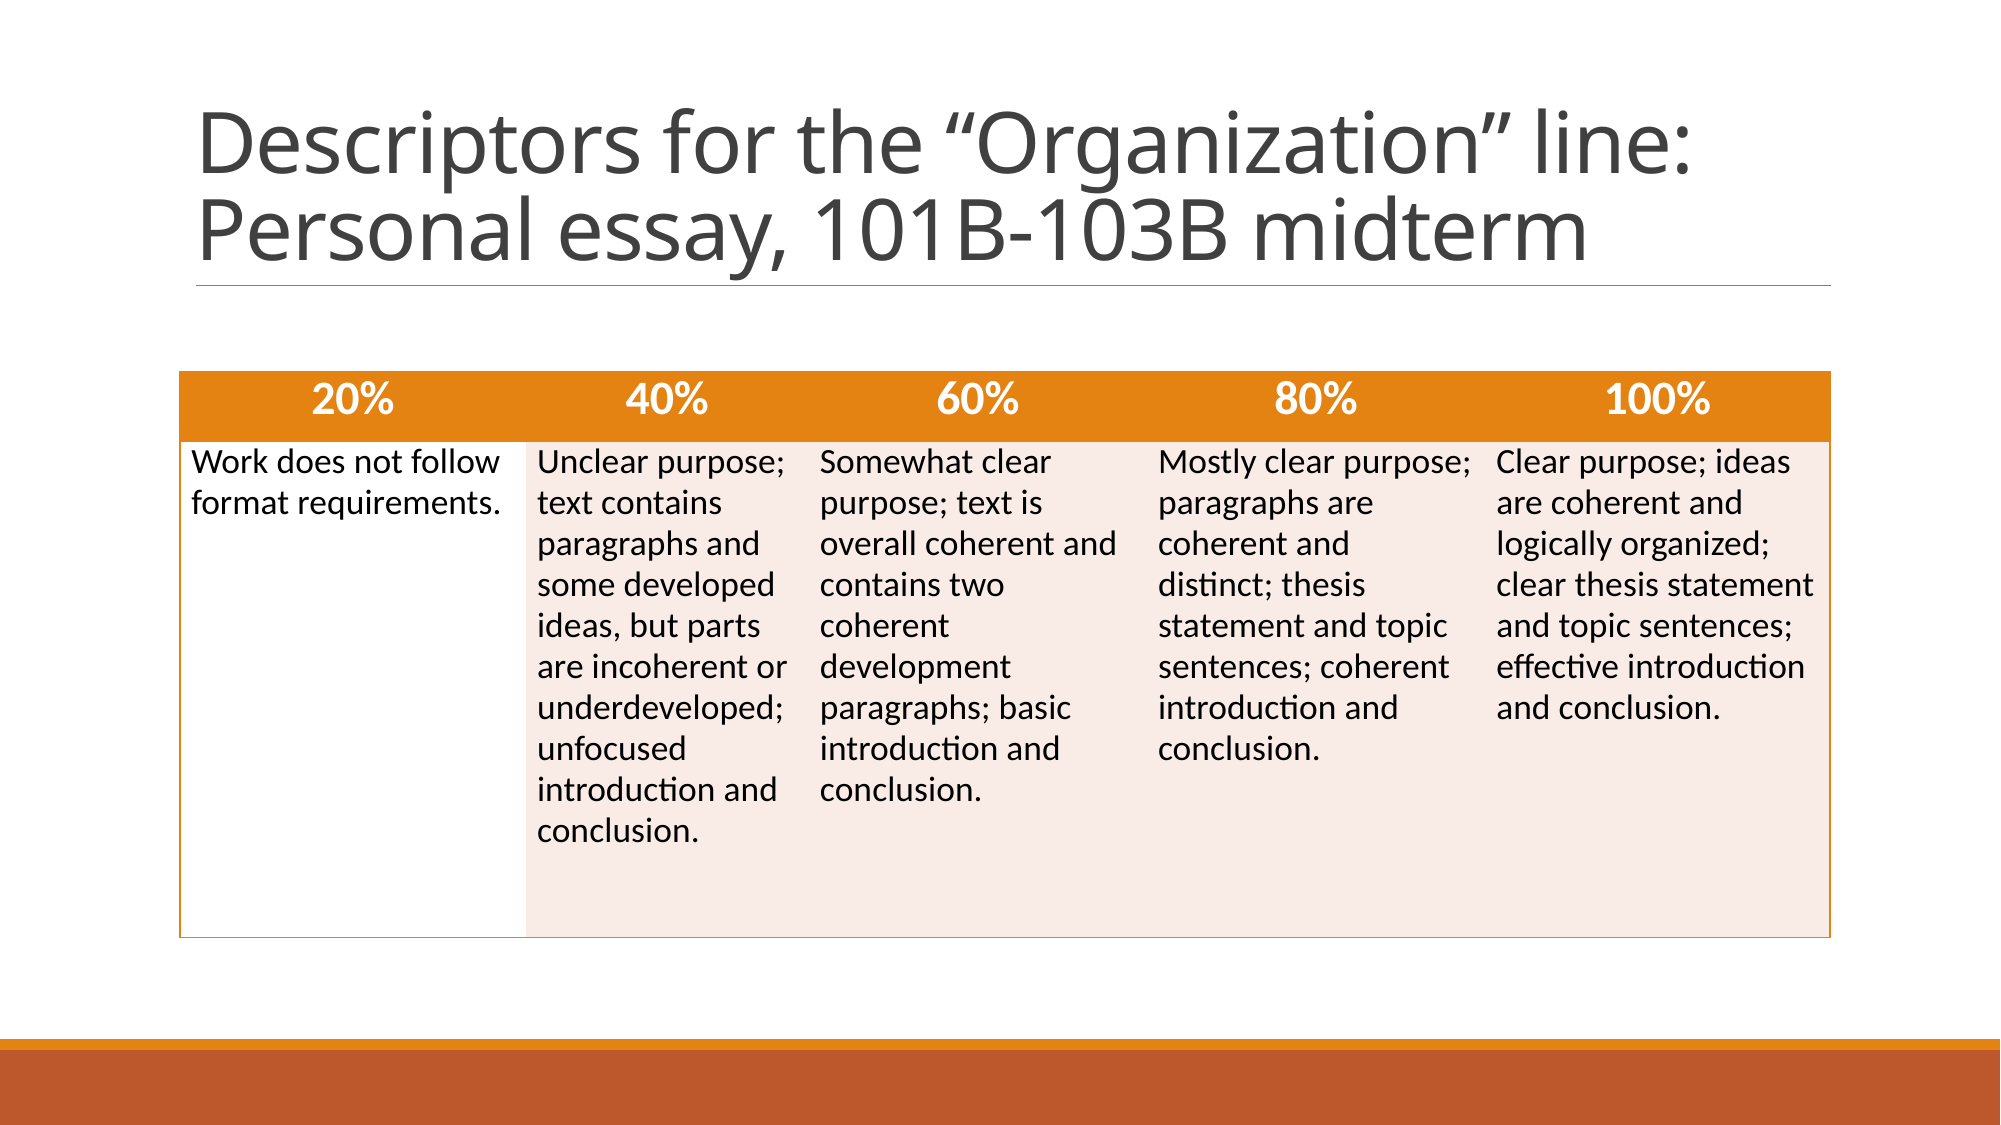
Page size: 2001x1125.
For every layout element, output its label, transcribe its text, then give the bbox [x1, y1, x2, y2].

table_cell Somewhat clear purpose; text is overall coherent and contains two coherent development paragraphs; basic introduction and conclusion. [809, 442, 1147, 937]
table_cell Work does not follow format requirements. [181, 442, 526, 937]
table_header 20% [181, 373, 526, 440]
table_header 80% [1147, 373, 1485, 440]
table_cell Clear purpose; ideas are coherent and logically organized; clear thesis statement and topic sentences; effective introduction and conclusion. [1485, 442, 1829, 937]
title Descriptors for the “Organization” line: Personal essay, 101B-103B midterm [180, 47, 1830, 285]
table_header 40% [526, 373, 809, 440]
table_cell Mostly clear purpose; paragraphs are coherent and distinct; thesis statement and topic sentences; coherent introduction and conclusion. [1147, 442, 1485, 937]
table_header 100% [1485, 373, 1829, 440]
table_cell Unclear purpose; text contains paragraphs and some developed ideas, but parts are incoherent or underdeveloped; unfocused introduction and conclusion. [526, 442, 809, 937]
table_header 60% [809, 373, 1147, 440]
